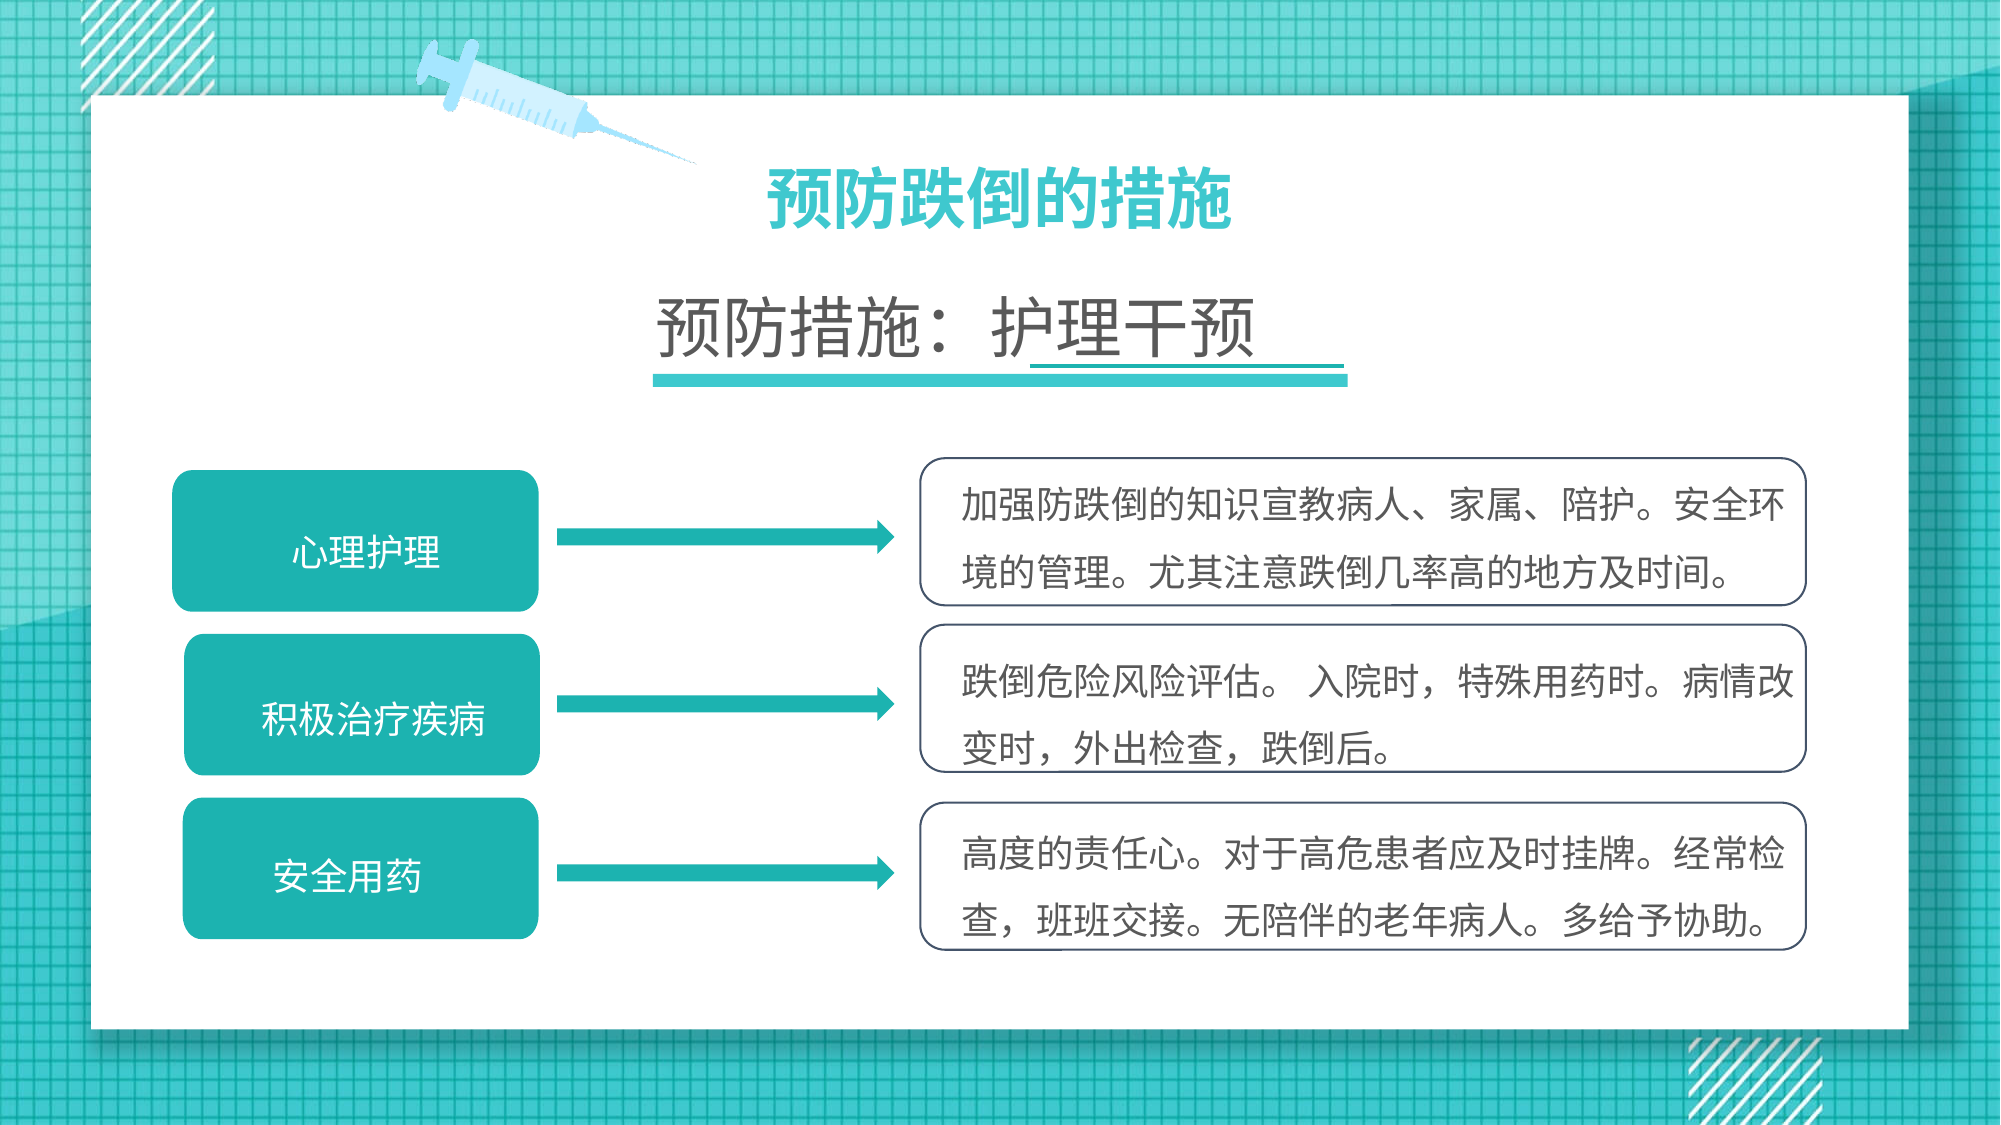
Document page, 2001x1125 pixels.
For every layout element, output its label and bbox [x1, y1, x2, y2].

text_box [172, 470, 539, 612]
text_box [920, 624, 1825, 774]
text_box [557, 519, 895, 890]
text_box [182, 797, 539, 940]
text_box [640, 278, 1360, 387]
text_box [920, 451, 1811, 606]
picture [0, 0, 2000, 1125]
text_box [920, 799, 1806, 950]
text_box [184, 633, 540, 776]
